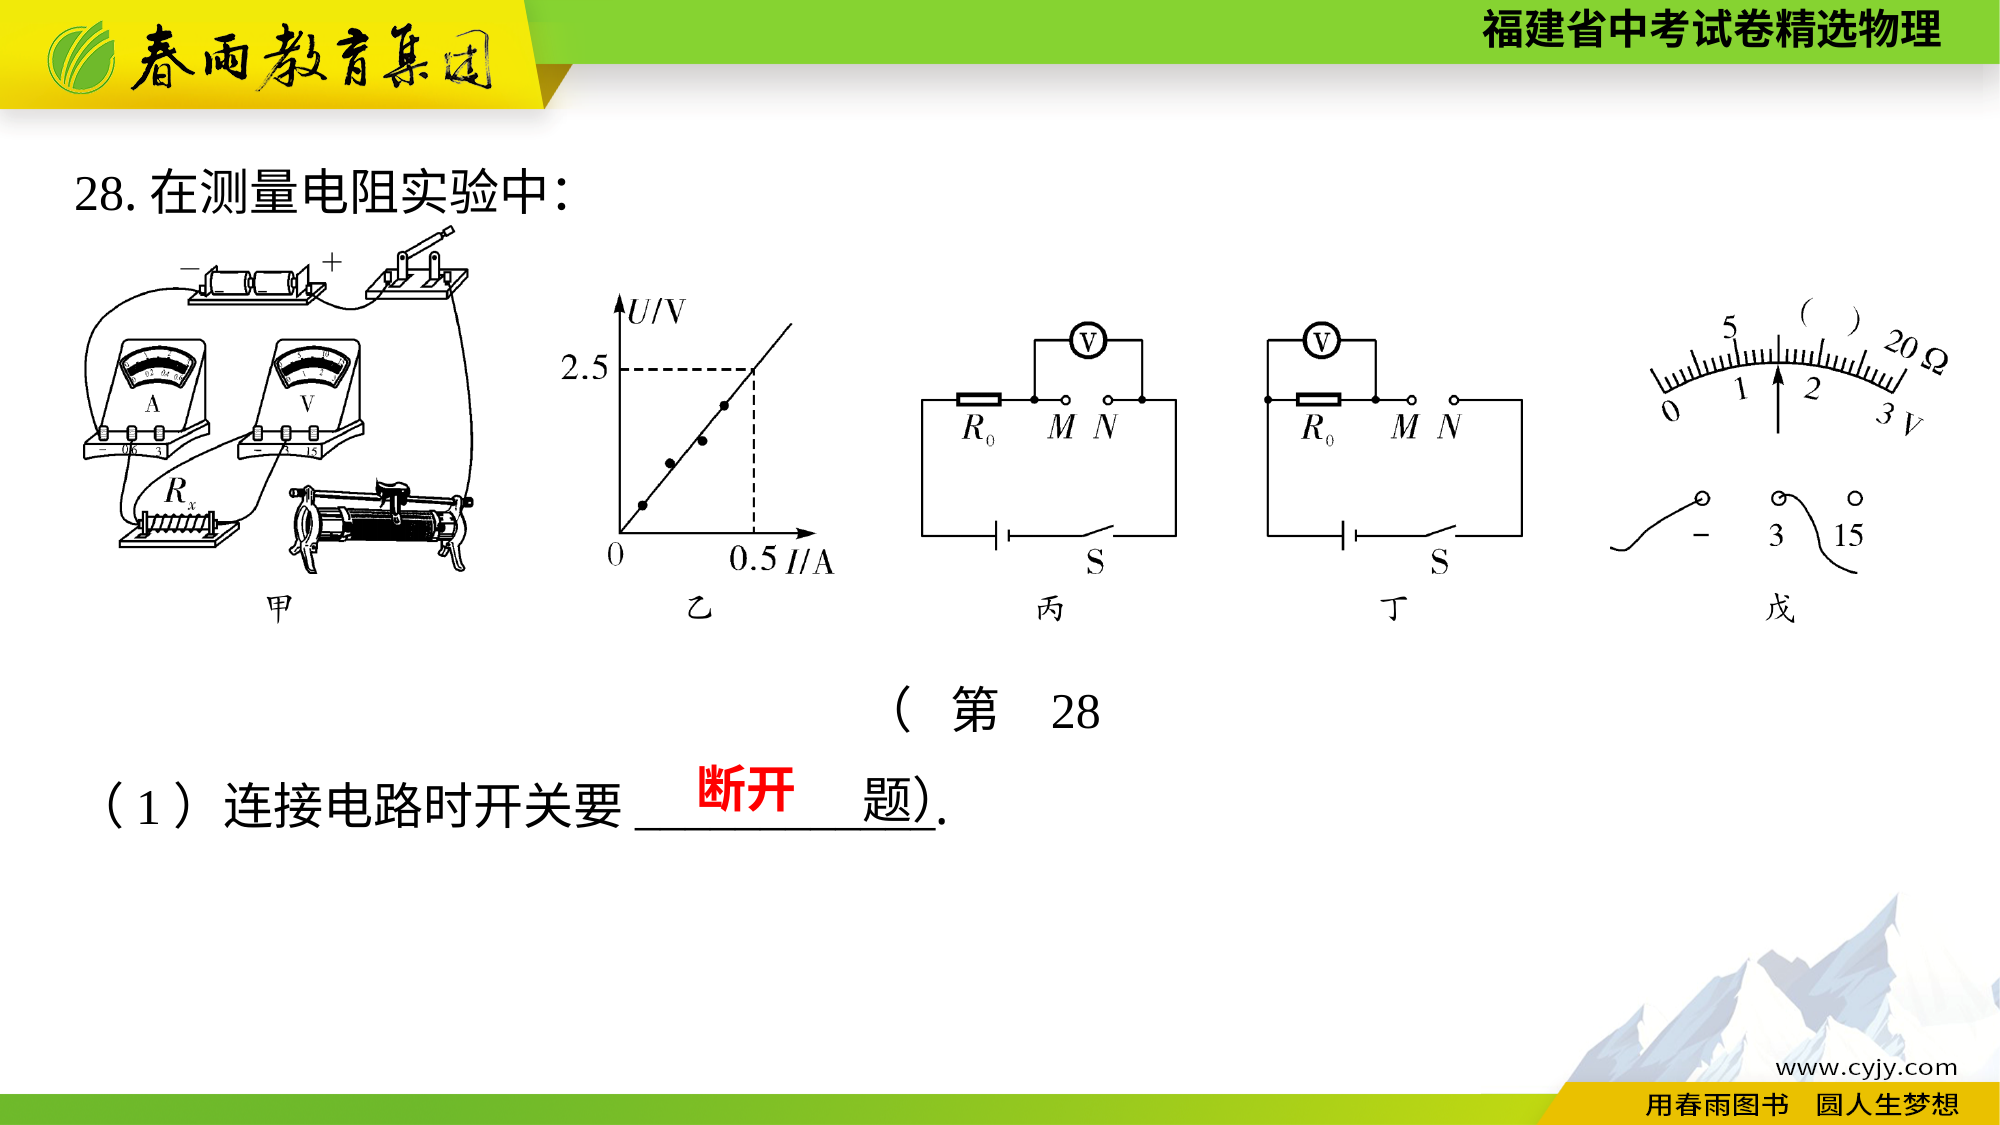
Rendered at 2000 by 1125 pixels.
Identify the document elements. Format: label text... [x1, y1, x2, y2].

list 28.在测量电阻实验中： （1）连接电路时开关要____________. [59, 646, 1944, 850]
list 28.在测量电阻实验中： （1）连接电路时开关要____________. [59, 122, 1944, 219]
text_box （第28题） [847, 646, 1128, 746]
text_box 断开 [681, 750, 812, 826]
picture [0, 0, 2000, 1125]
